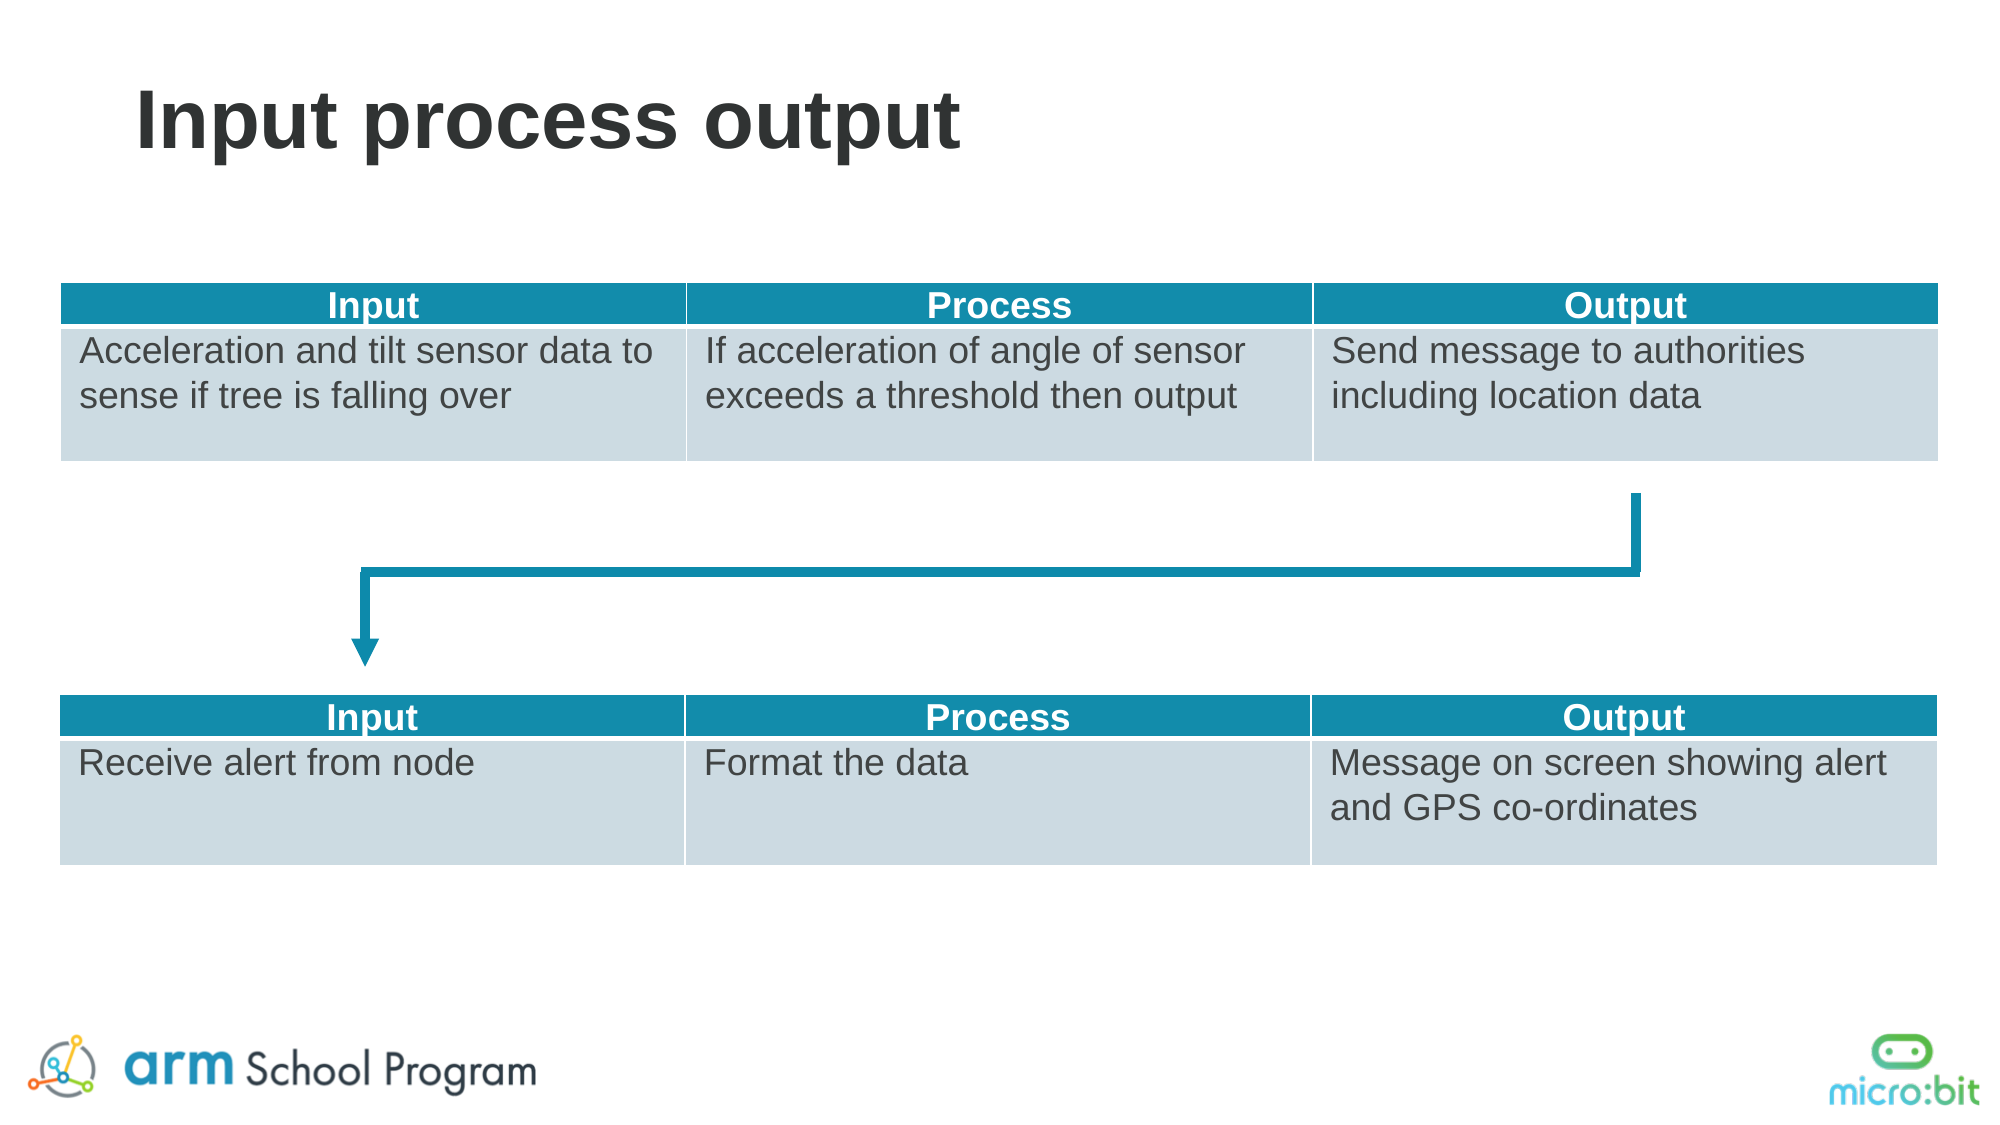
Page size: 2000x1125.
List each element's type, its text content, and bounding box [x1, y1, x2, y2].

table_header Output [1314, 283, 1938, 324]
table_header Process [686, 695, 1310, 736]
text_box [360, 492, 1641, 667]
picture [20, 1029, 545, 1107]
table_header Output [1312, 695, 1937, 736]
table_cell Receive alert from node [60, 741, 684, 865]
table_header Input [61, 283, 686, 324]
table_cell Send message to authorities including location data [1314, 329, 1938, 461]
table_header Input [60, 695, 684, 736]
picture [1829, 1029, 1980, 1106]
title Input process output [135, 58, 1798, 151]
table_cell Acceleration and tilt sensor data to sense if tree is falling over [61, 329, 686, 461]
table_cell Format the data [686, 741, 1310, 865]
table_cell Message on screen showing alert and GPS co-ordinates [1312, 741, 1937, 865]
table_cell If acceleration of angle of sensor exceeds a threshold then output [687, 329, 1312, 461]
table_header Process [687, 283, 1312, 324]
